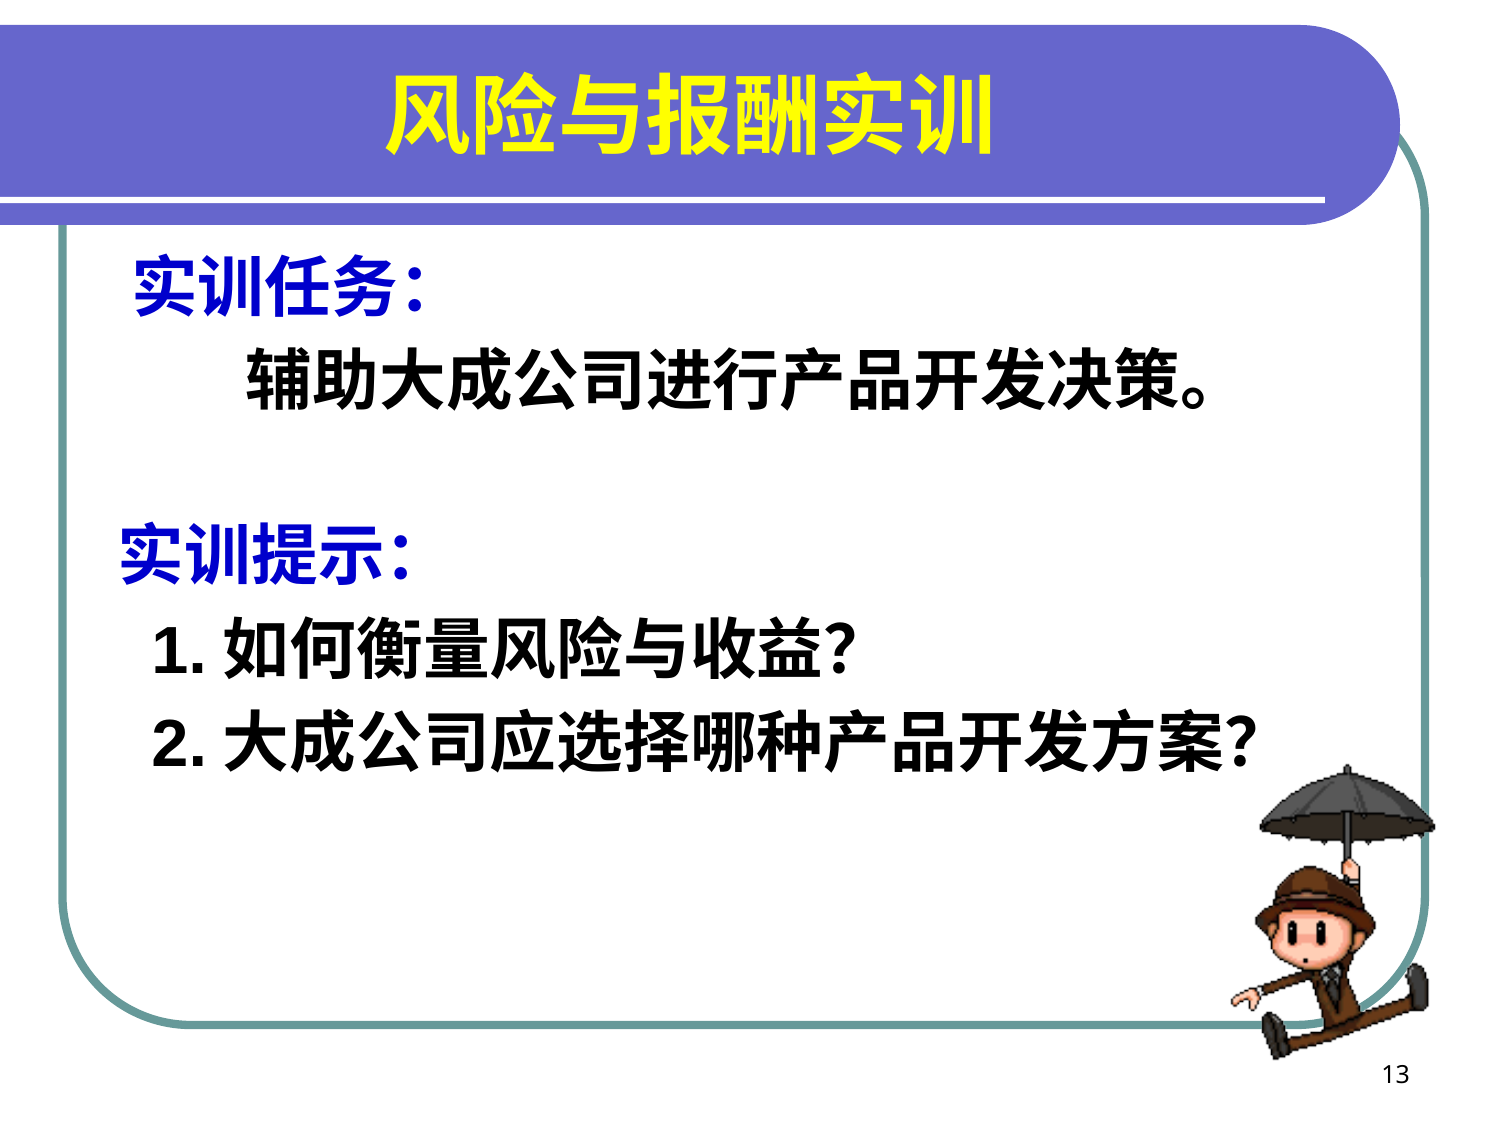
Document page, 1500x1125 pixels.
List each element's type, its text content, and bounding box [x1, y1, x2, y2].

slide_number 13 [1074, 1024, 1426, 1101]
picture [1173, 749, 1500, 1074]
list 实训任务： 辅助大成公司进行产品开发决策。 实训提示： 1.如何衡量风险与收益？ 2.大成公司应选择哪种产品开发方案？ [62, 237, 1388, 976]
title 风险与报酬实训 [31, 37, 1348, 188]
